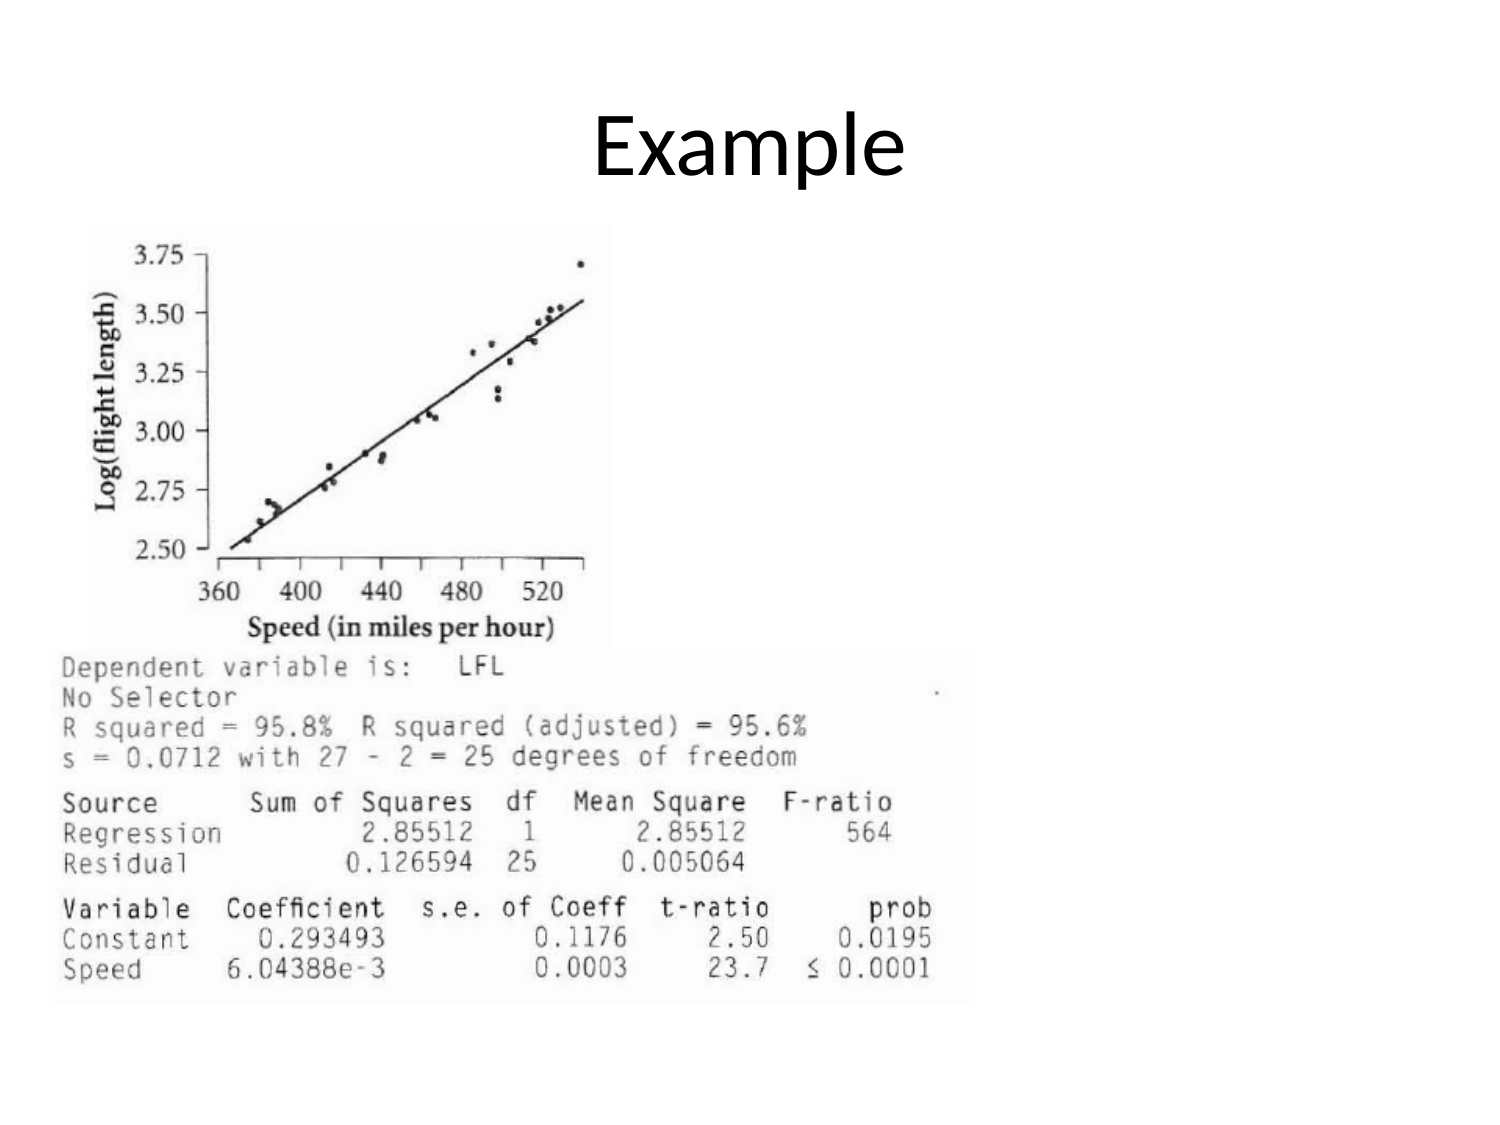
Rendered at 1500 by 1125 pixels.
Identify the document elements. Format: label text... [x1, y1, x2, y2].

picture [49, 224, 974, 1004]
title Example [75, 45, 1425, 233]
